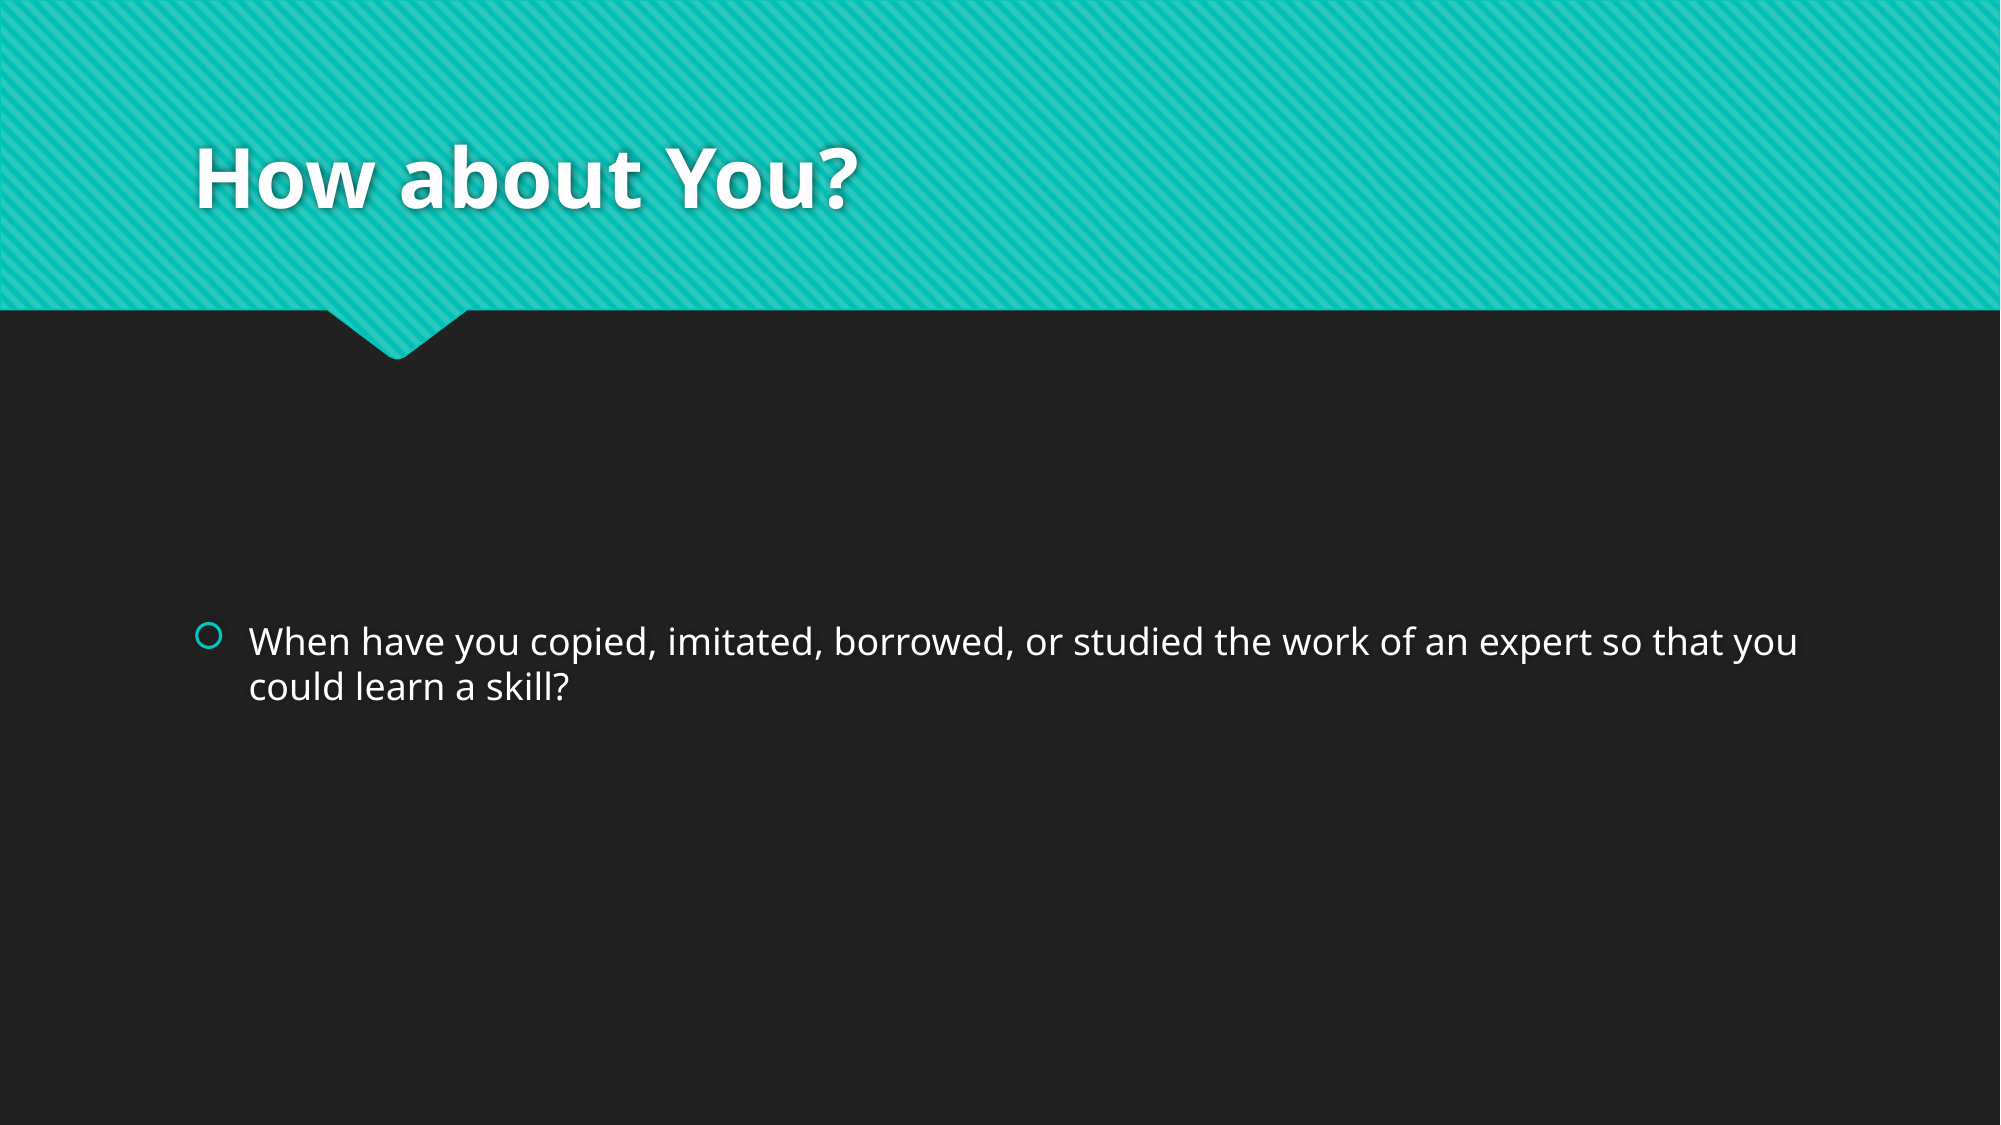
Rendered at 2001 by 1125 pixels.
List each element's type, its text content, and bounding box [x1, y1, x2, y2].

list When have you copied, imitated, borrowed, or studied the work of an expert so that you could learn a skill? [177, 364, 1823, 962]
title How about You? [177, 73, 1823, 233]
